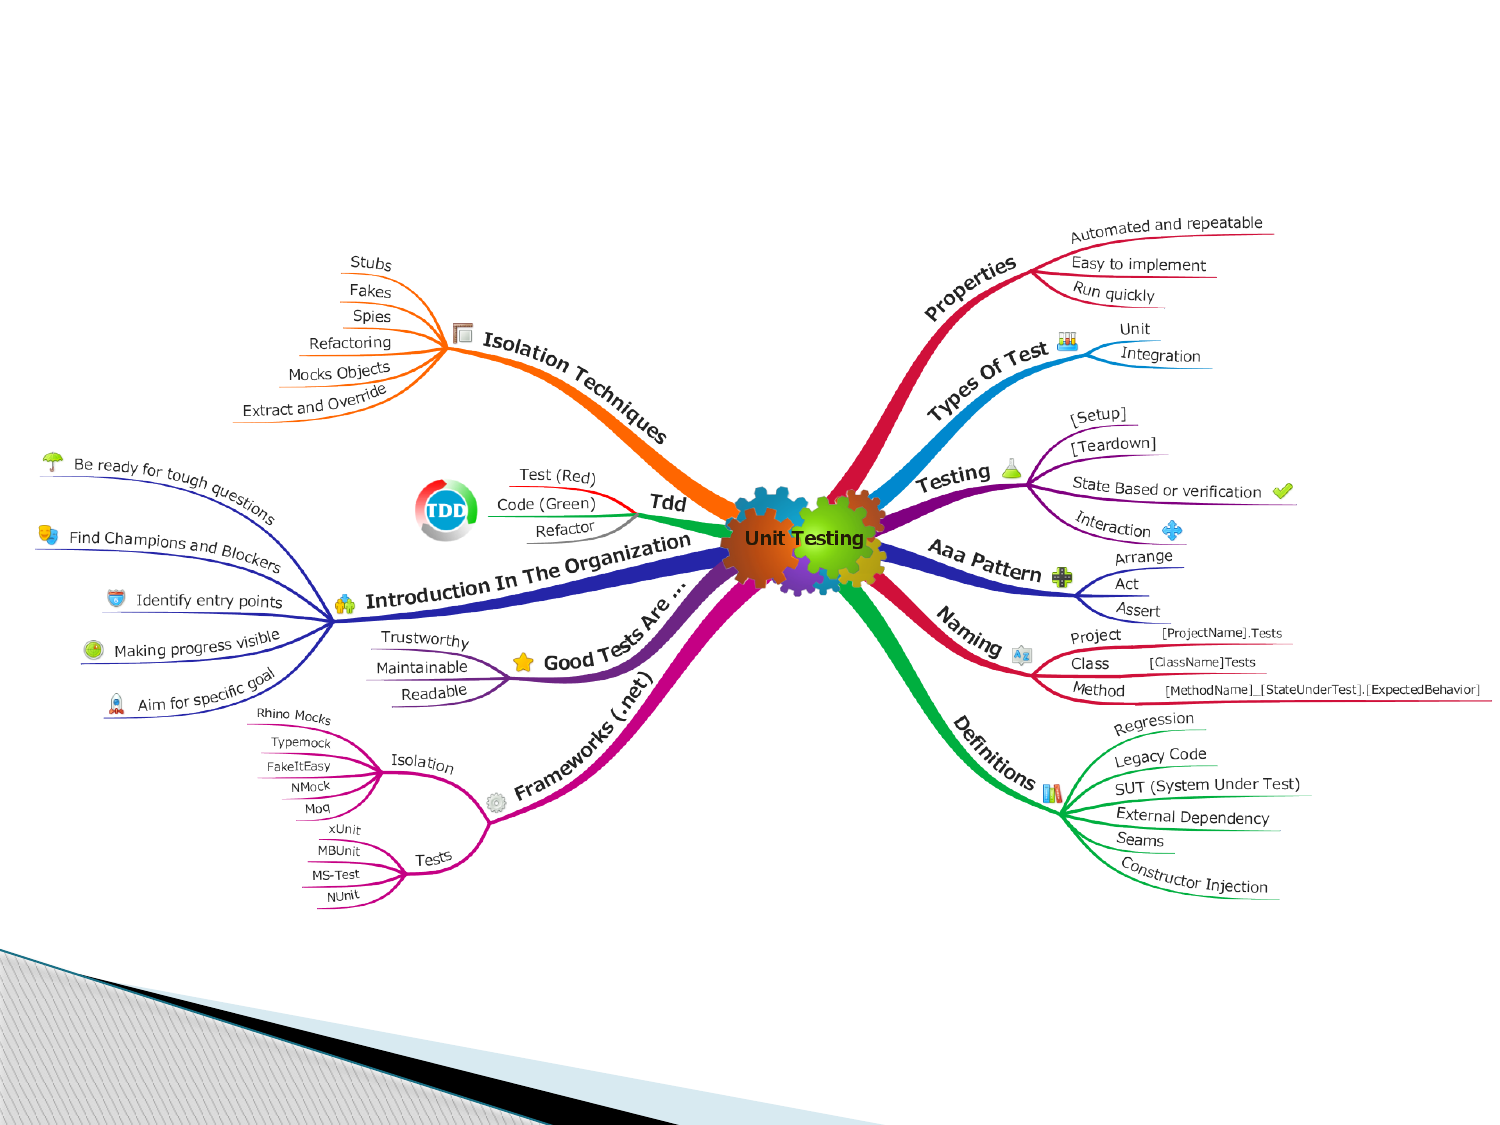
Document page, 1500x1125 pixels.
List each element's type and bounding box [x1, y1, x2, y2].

picture [0, 203, 1500, 922]
